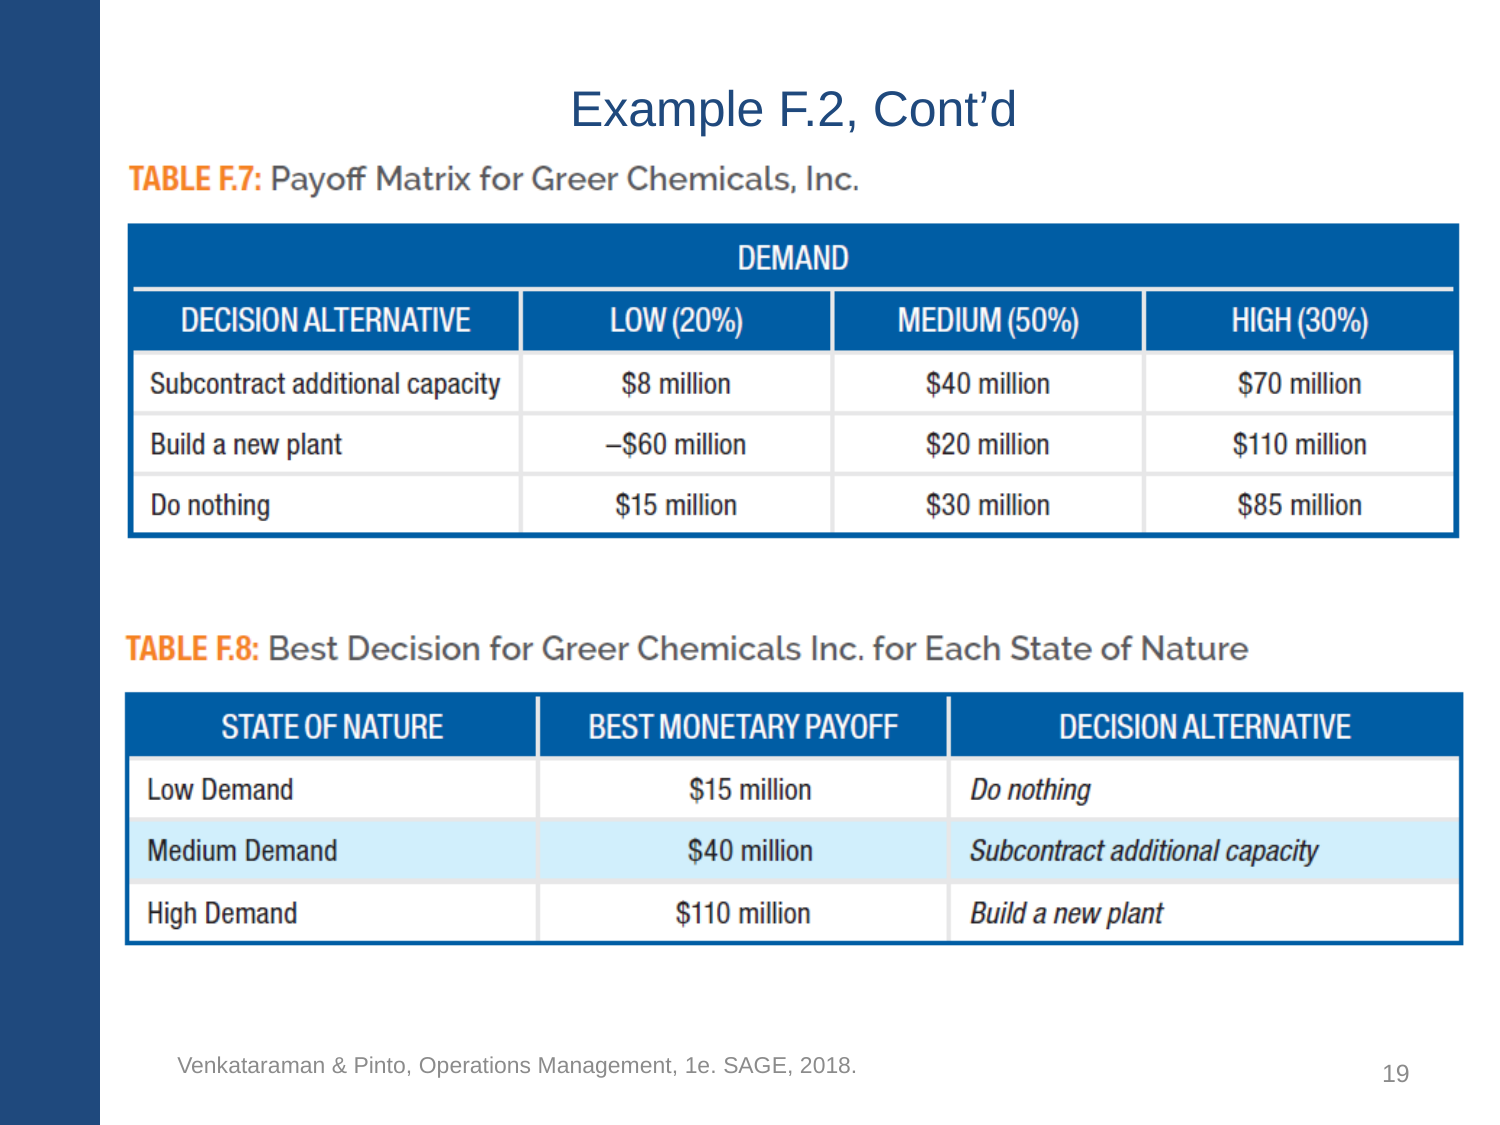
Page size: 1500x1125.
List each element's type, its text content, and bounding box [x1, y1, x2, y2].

slide_number 19 [1350, 1042, 1425, 1103]
title Example F.2, Cont’d [162, 12, 1425, 148]
picture [114, 149, 1481, 560]
picture [114, 624, 1481, 977]
footer Venkataraman & Pinto, Operations Management, 1e. SAGE, 2018. [162, 1042, 1313, 1103]
